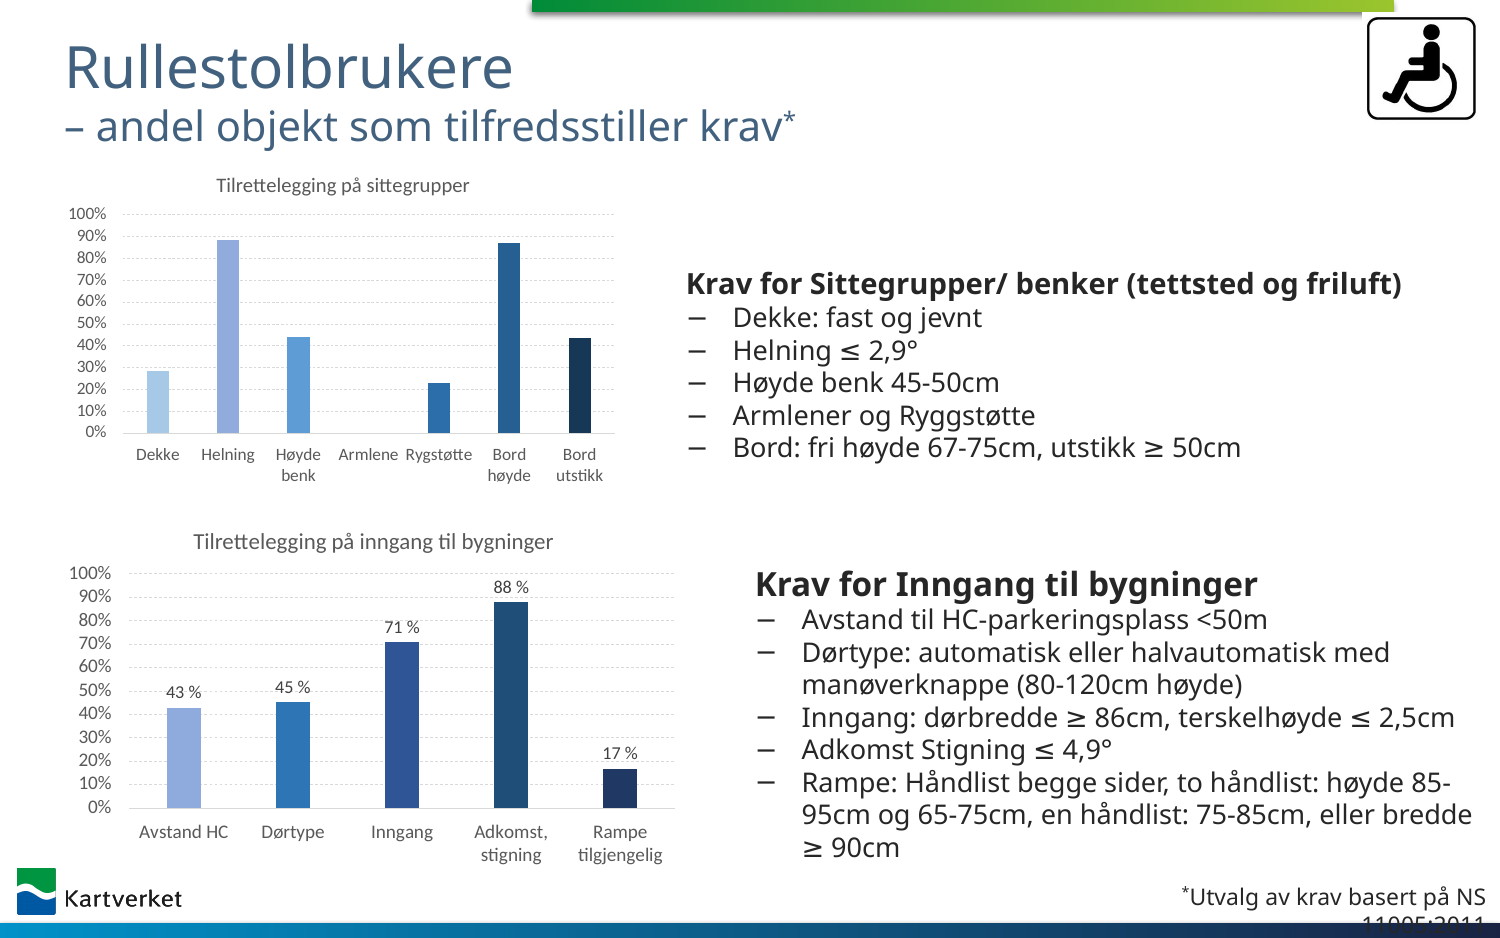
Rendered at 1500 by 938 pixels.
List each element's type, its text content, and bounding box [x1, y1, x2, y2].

text_box Rullestolbrukere – andel objekt som tilfredsstiller krav* [49, 25, 1431, 158]
text_box Krav for Sittegrupper/ benker (tettsted og friluft) Dekke: fast og jevnt Helning ≤ 2,9° Høyde benk 45-50cm Armlener og Ryggstøtte Bord: fri høyde 67-75cm, utstikk ≥ 50cm [670, 258, 1418, 471]
text_box Krav for Inngang til bygninger Avstand til HC-parkeringsplass <50m Dørtype: automatisk eller halvautomatisk med manøverknappe (80-120cm høyde) Inngang: dørbredde ≥ 86cm, terskelhøyde ≤ 2,5cm Adkomst Stigning ≤ 4,9° Rampe: Håndlist begge sider, to håndlist: høyde 85-95cm og 65-75cm, en håndlist: 75-85cm, eller bredde ≥ 90cm [740, 555, 1491, 870]
picture [1362, 12, 1481, 126]
picture [62, 166, 625, 492]
picture [62, 520, 686, 874]
text_box *Utvalg av krav basert på NS 11005:2011 [1068, 873, 1500, 938]
